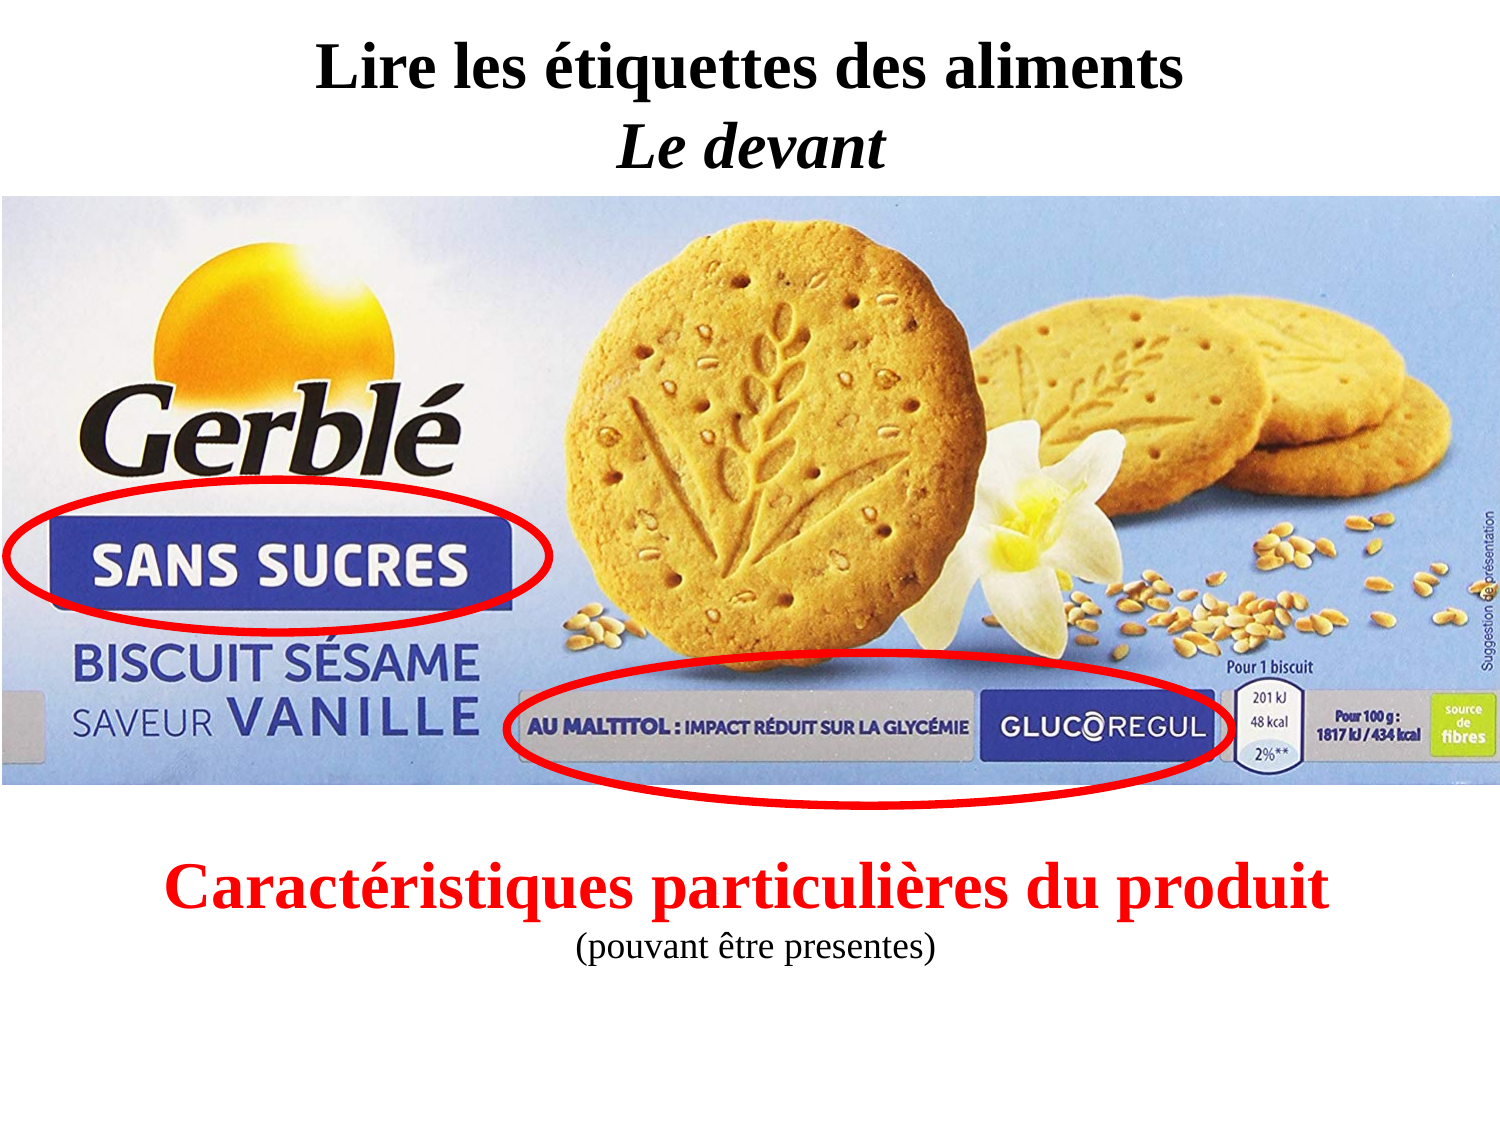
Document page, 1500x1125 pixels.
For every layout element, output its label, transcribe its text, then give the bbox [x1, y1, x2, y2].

text_box [654, 793, 1084, 808]
text_box Lire les étiquettes des aliments Le devant [2, 14, 1500, 189]
picture [1, 196, 1500, 785]
text_box Caractéristiques particulières du produit (pouvant être presentes) [53, 834, 1459, 1054]
